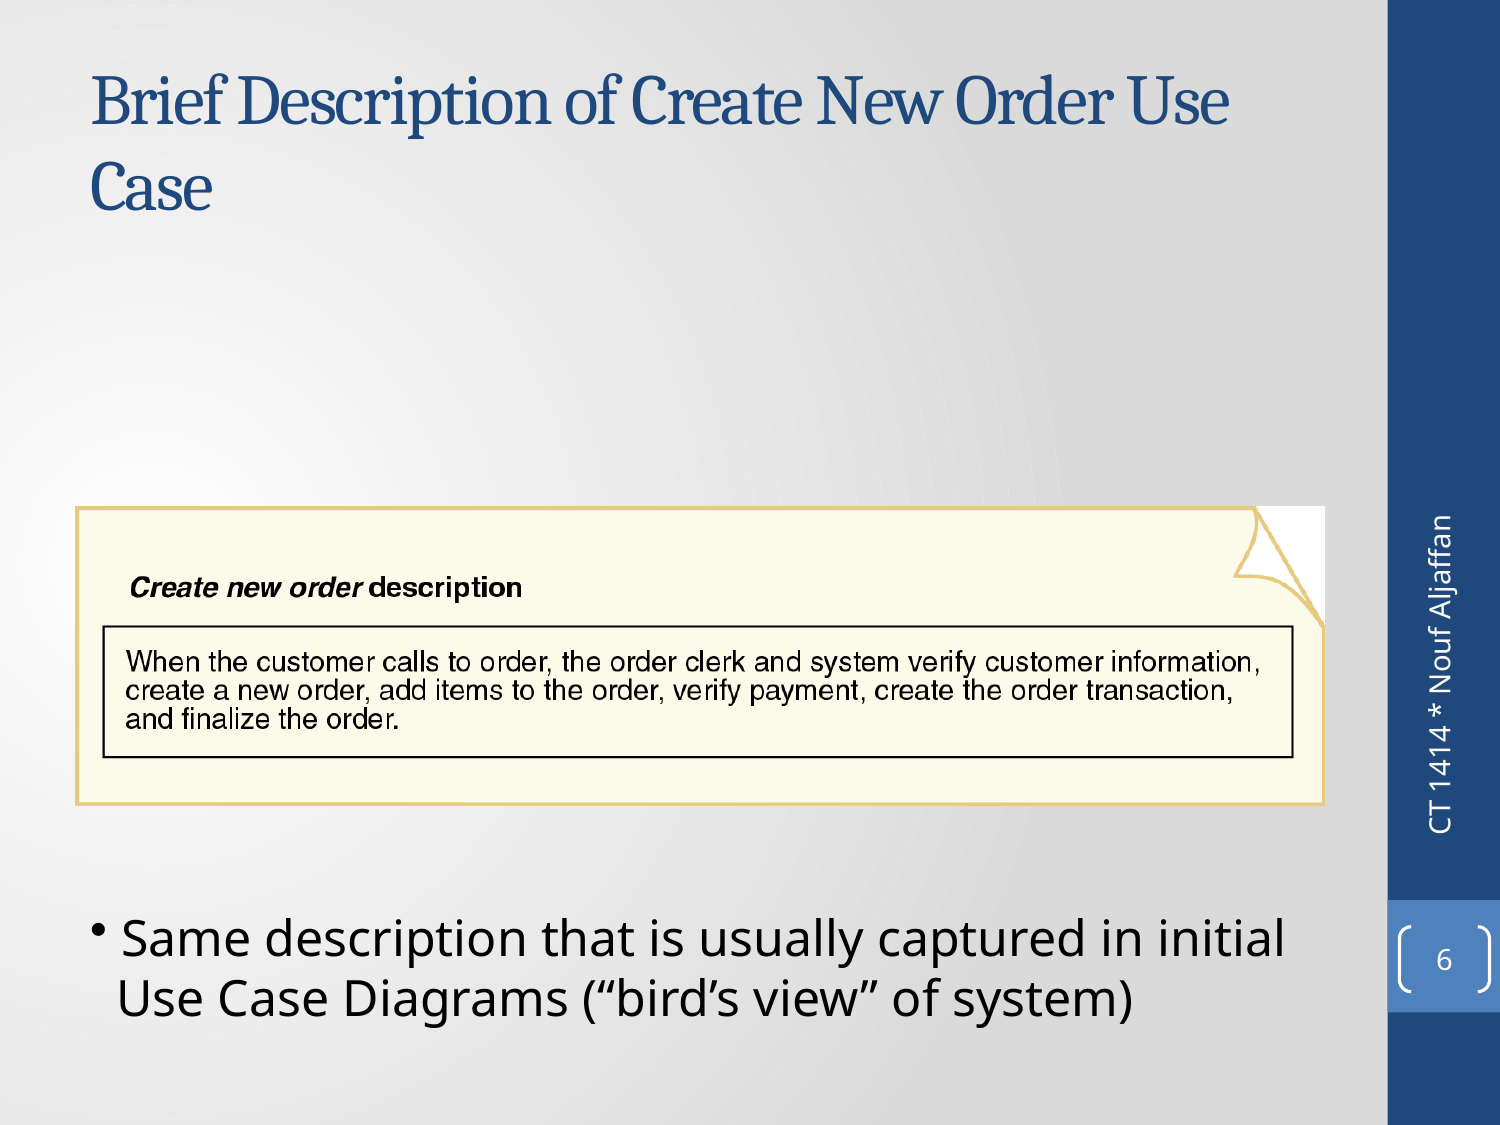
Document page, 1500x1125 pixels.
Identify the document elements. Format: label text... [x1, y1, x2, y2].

footer CT 1414 * Nouf Aljaffan [1408, 500, 1469, 889]
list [74, 506, 1326, 807]
title Brief Description of Create New Order Use Case [75, 45, 1325, 233]
text_box Same description that is usually captured in initial Use Case Diagrams (“bird’s view” of system) [75, 898, 1315, 1034]
slide_number 6 [1397, 925, 1492, 994]
